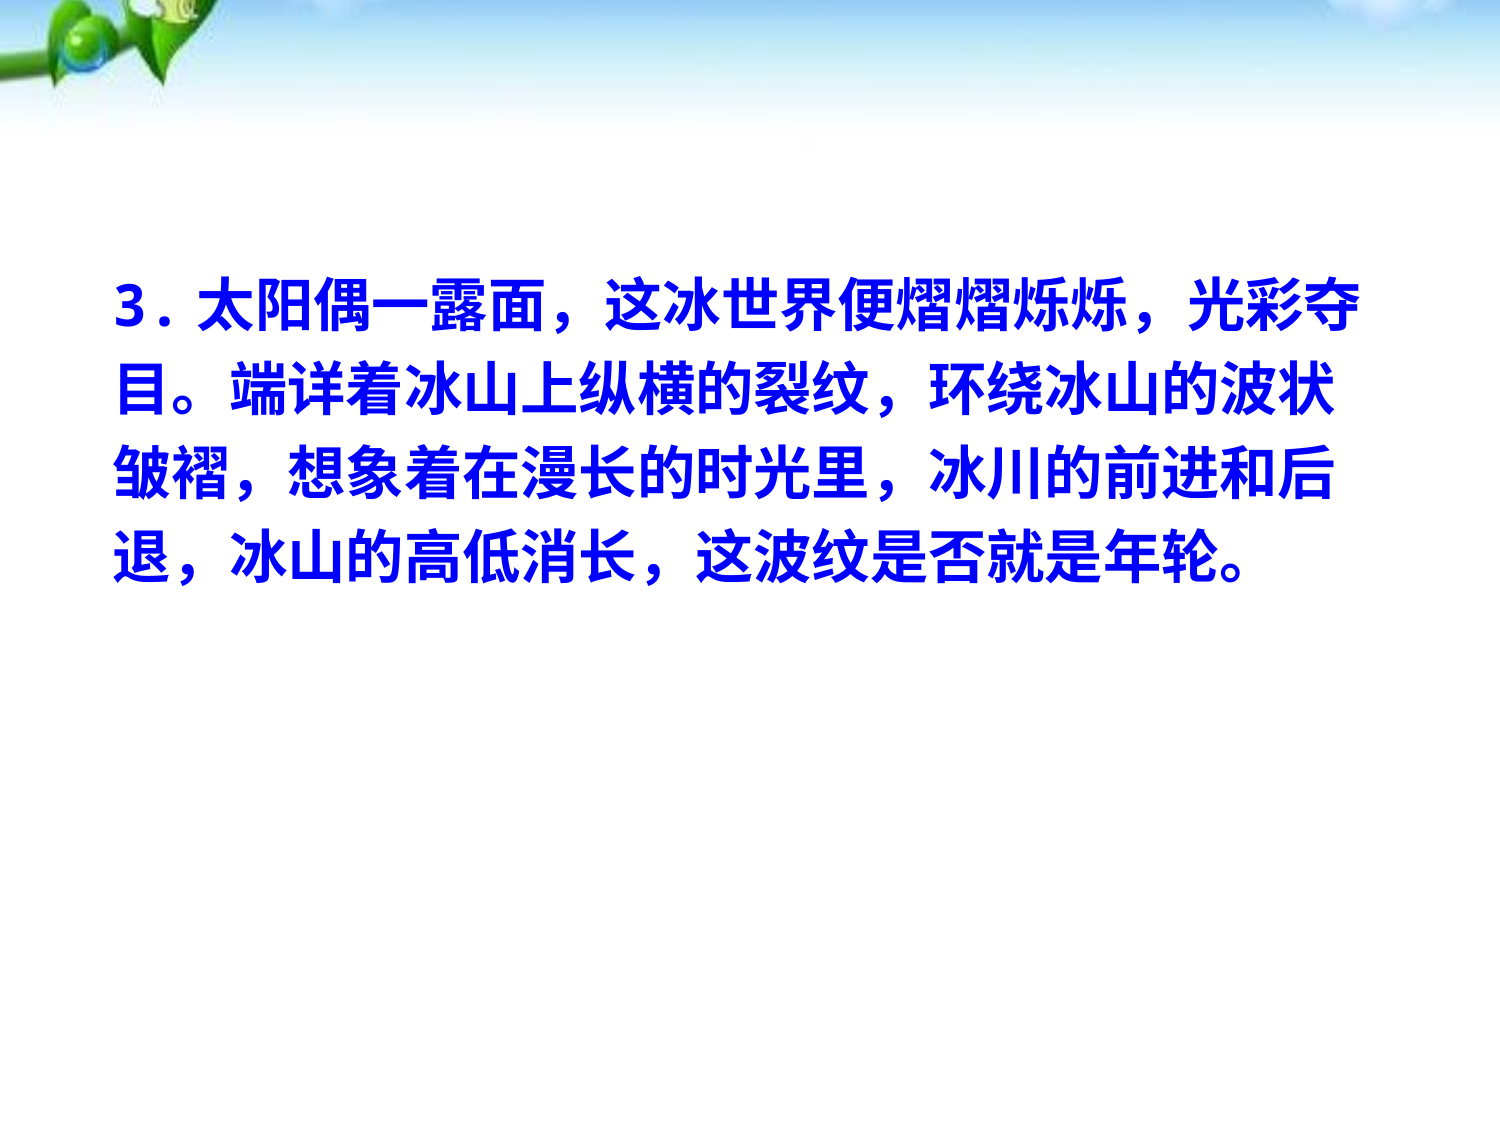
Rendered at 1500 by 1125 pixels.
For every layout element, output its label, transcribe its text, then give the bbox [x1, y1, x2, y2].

picture [0, 0, 1500, 1125]
text_box 3.太阳偶一露面，这冰世界便熠熠烁烁，光彩夺目。端详着冰山上纵横的裂纹，环绕冰山的波状皱褶，想象着在漫长的时光里，冰川的前进和后退，冰山的高低消长，这波纹是否就是年轮。 [98, 247, 1408, 598]
